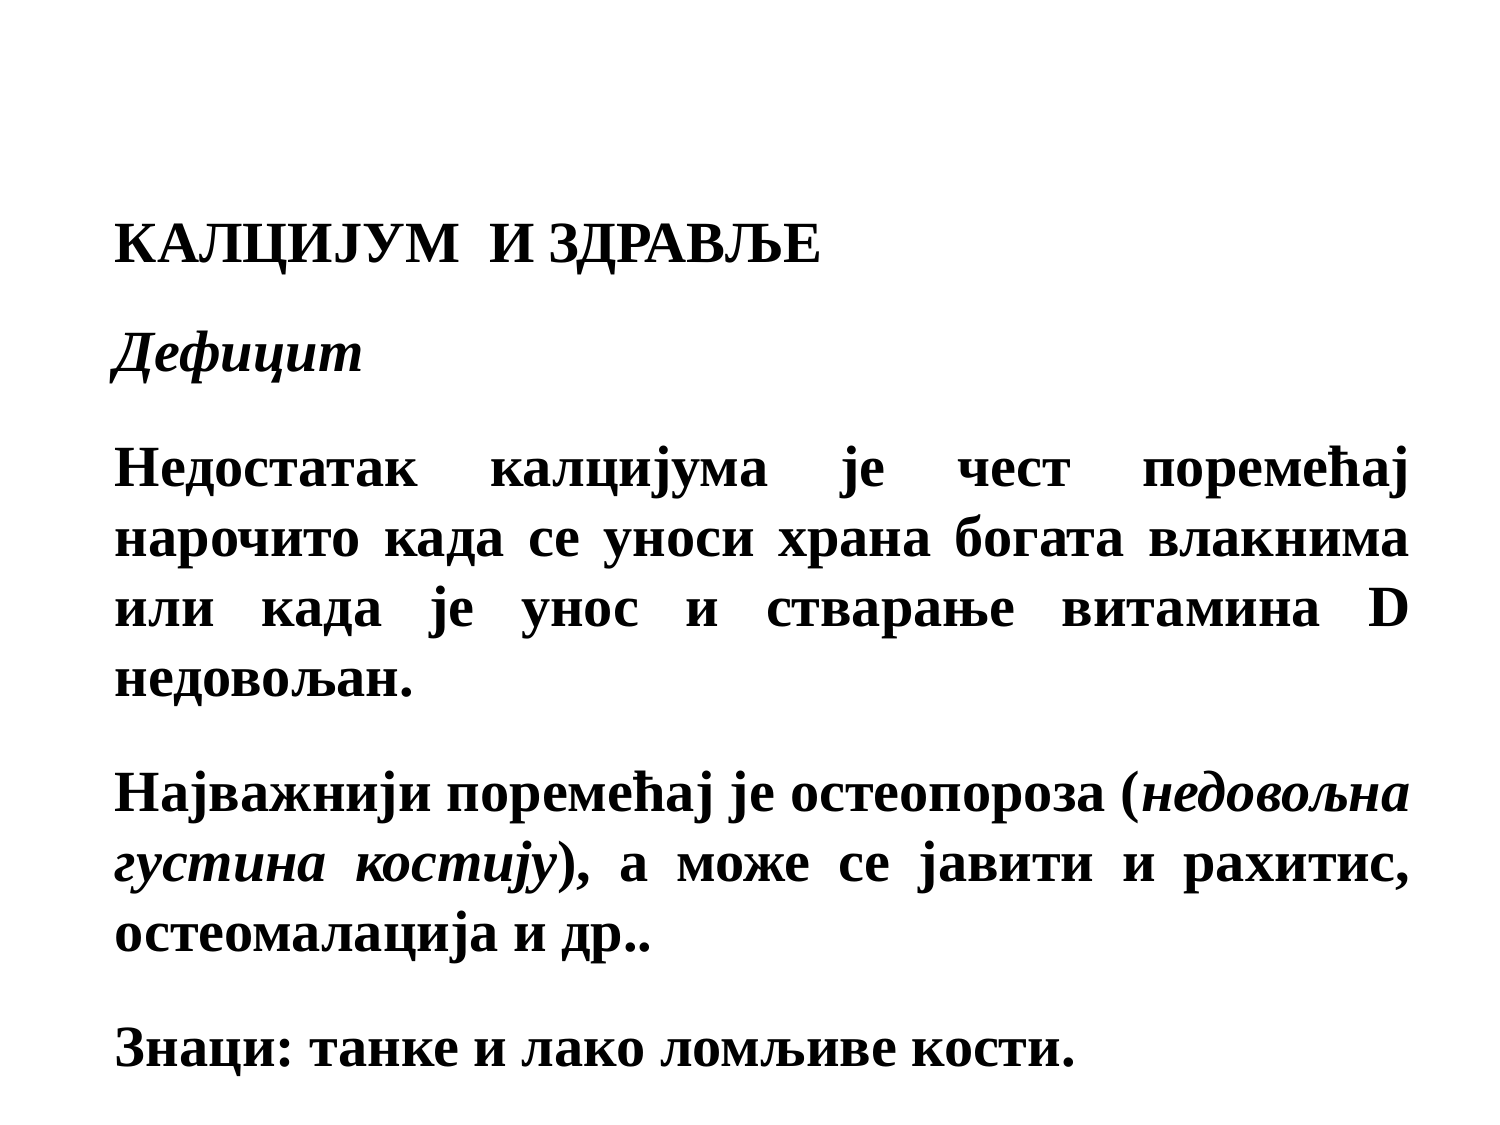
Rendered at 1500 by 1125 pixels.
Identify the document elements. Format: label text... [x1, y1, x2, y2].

text_box КАЛЦИЈУМ И ЗДРАВЉЕ Дефицит Недостатак калцијума је чест поремећај нарочито када се уноси храна богата влакнима или када је унос и стварање витамина D недовољан. Најважнији поремећај је остеопороза (недовољна густина костију), а може се јавити и рахитис, остеомалација и др.. Знаци: танке и лако ломљиве кости. [100, 196, 1426, 1086]
